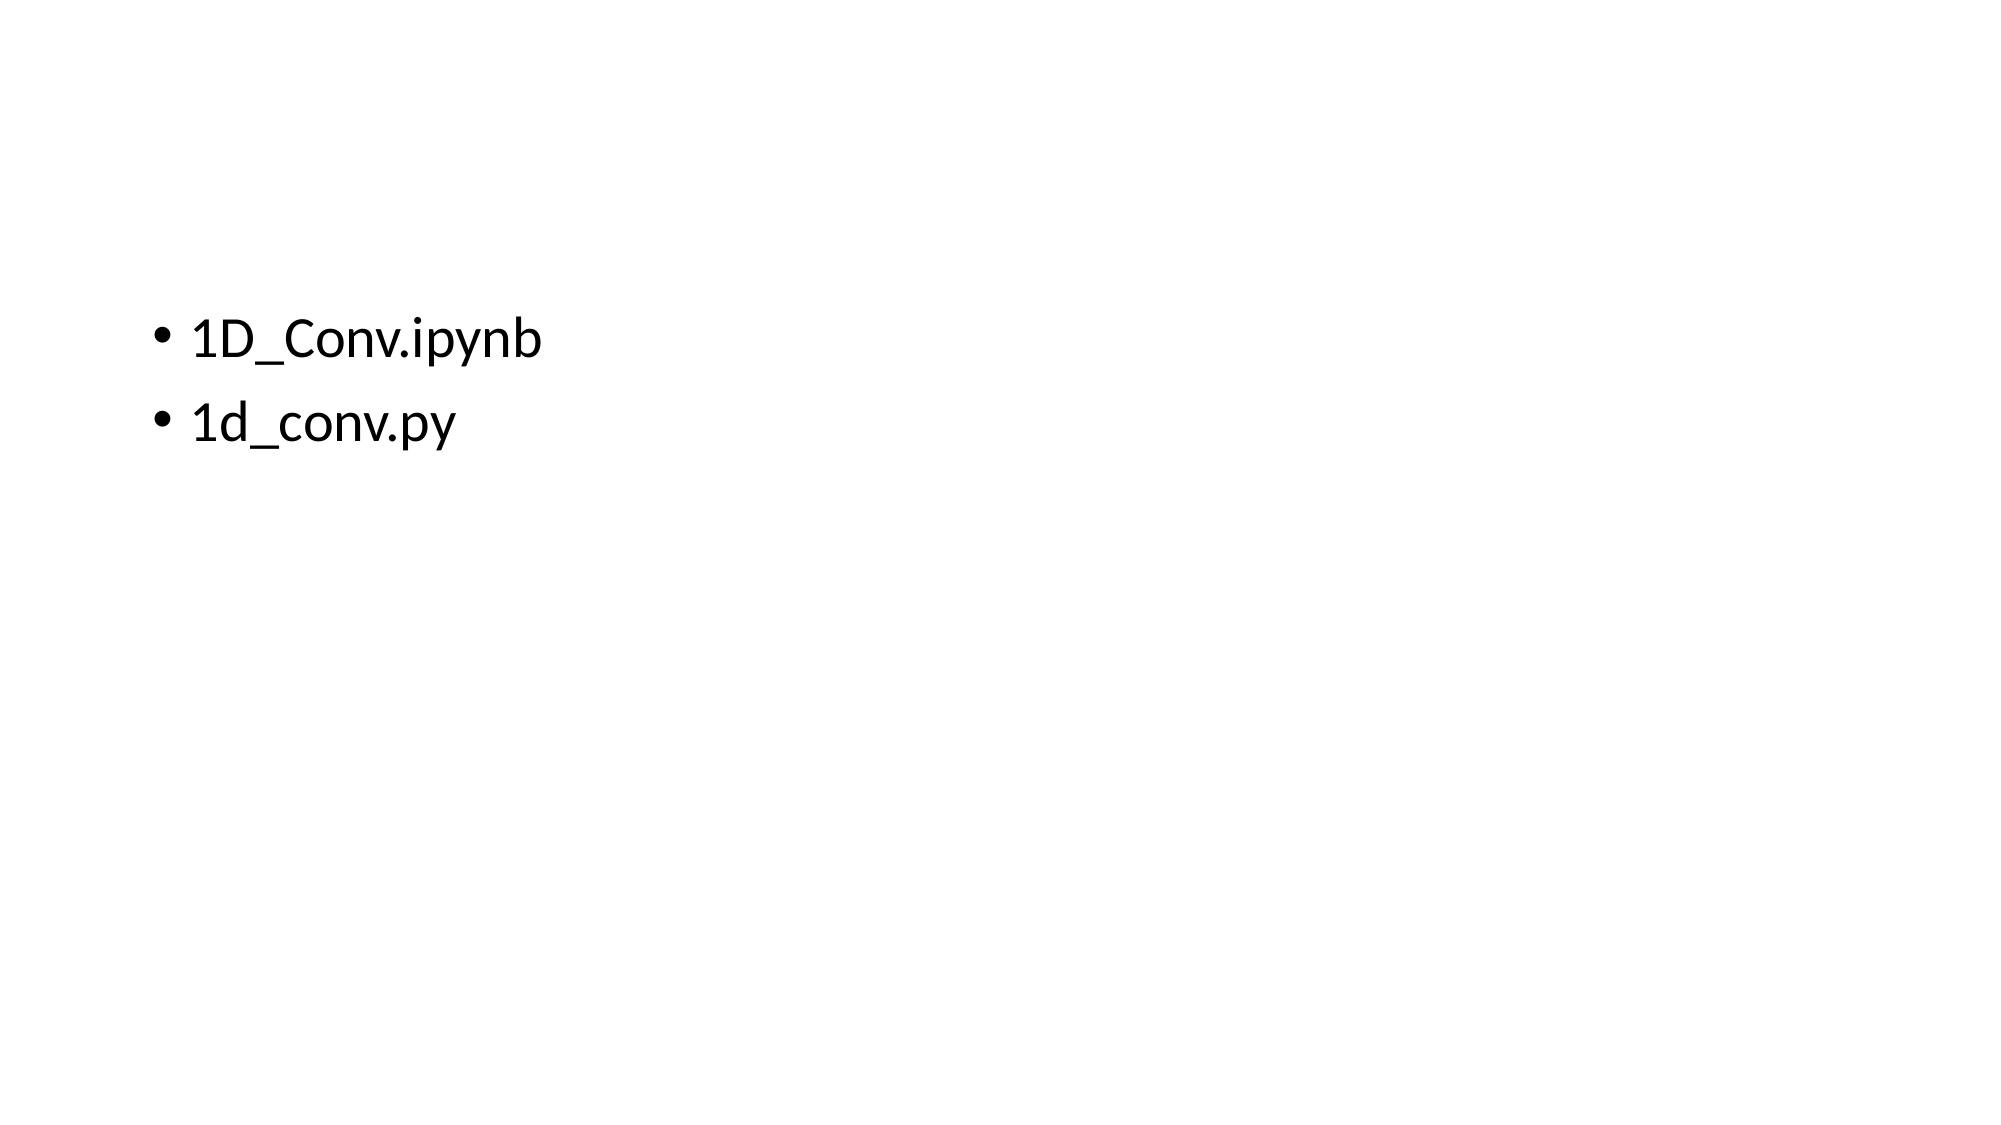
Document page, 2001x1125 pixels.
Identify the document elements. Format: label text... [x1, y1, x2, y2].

list 1D_Conv.ipynb 1d_conv.py [137, 299, 1863, 1014]
